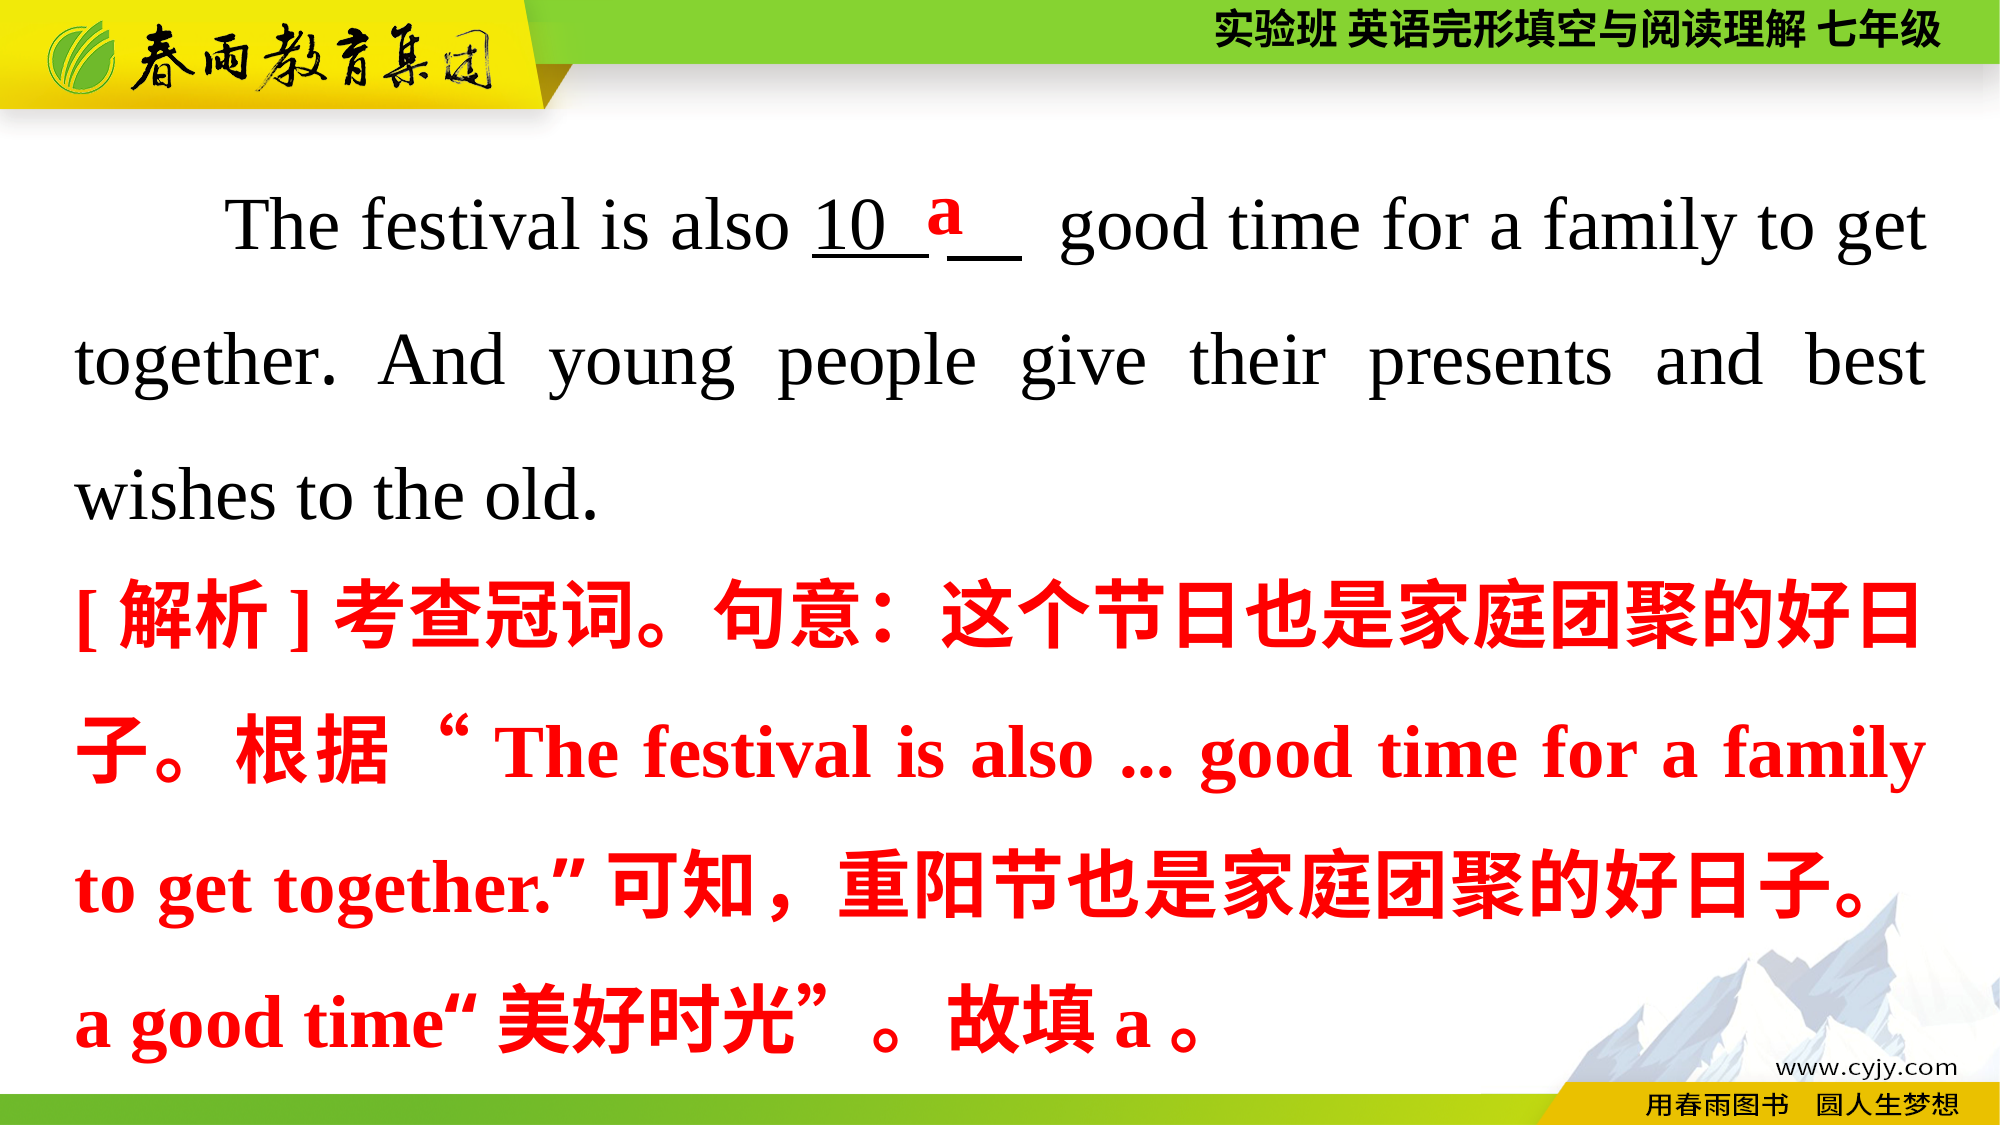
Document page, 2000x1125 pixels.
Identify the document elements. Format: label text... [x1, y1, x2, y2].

list The festival is also 10 good time for a family to get together. And young people give their presents and best wishes to the old. [59, 122, 1944, 515]
text_box a [911, 151, 979, 257]
picture [0, 0, 2000, 1125]
text_box [解析]考查冠词。句意：这个节日也是家庭团聚的好日子。根据“The festival is also ... good time for a family to get together.”可知，重阳节也是家庭团聚的好日子。a good time“美好时光”。故填a。 [59, 515, 1944, 1071]
